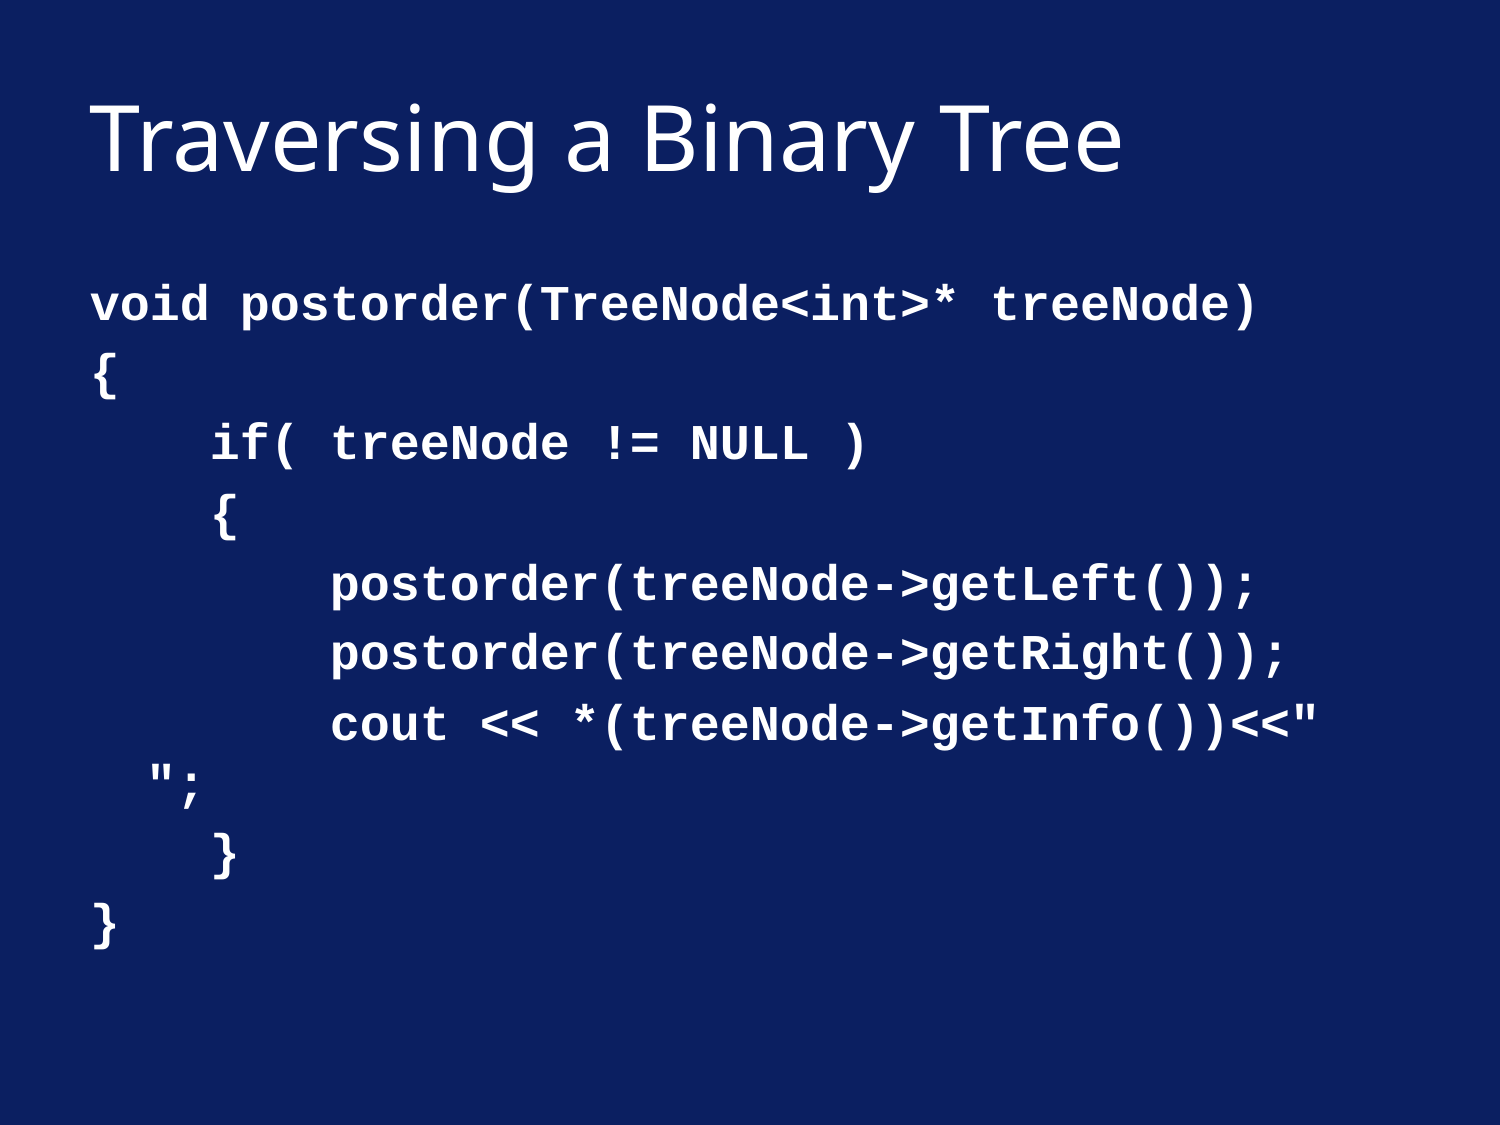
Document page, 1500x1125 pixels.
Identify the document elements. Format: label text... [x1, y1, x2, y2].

list void postorder(TreeNode<int>* treeNode) { if( treeNode != NULL ) { postorder(treeNode->getLeft()); postorder(treeNode->getRight()); cout << *(treeNode->getInfo())<<" "; } } [74, 262, 1425, 1038]
title Traversing a Binary Tree [74, 59, 1425, 210]
